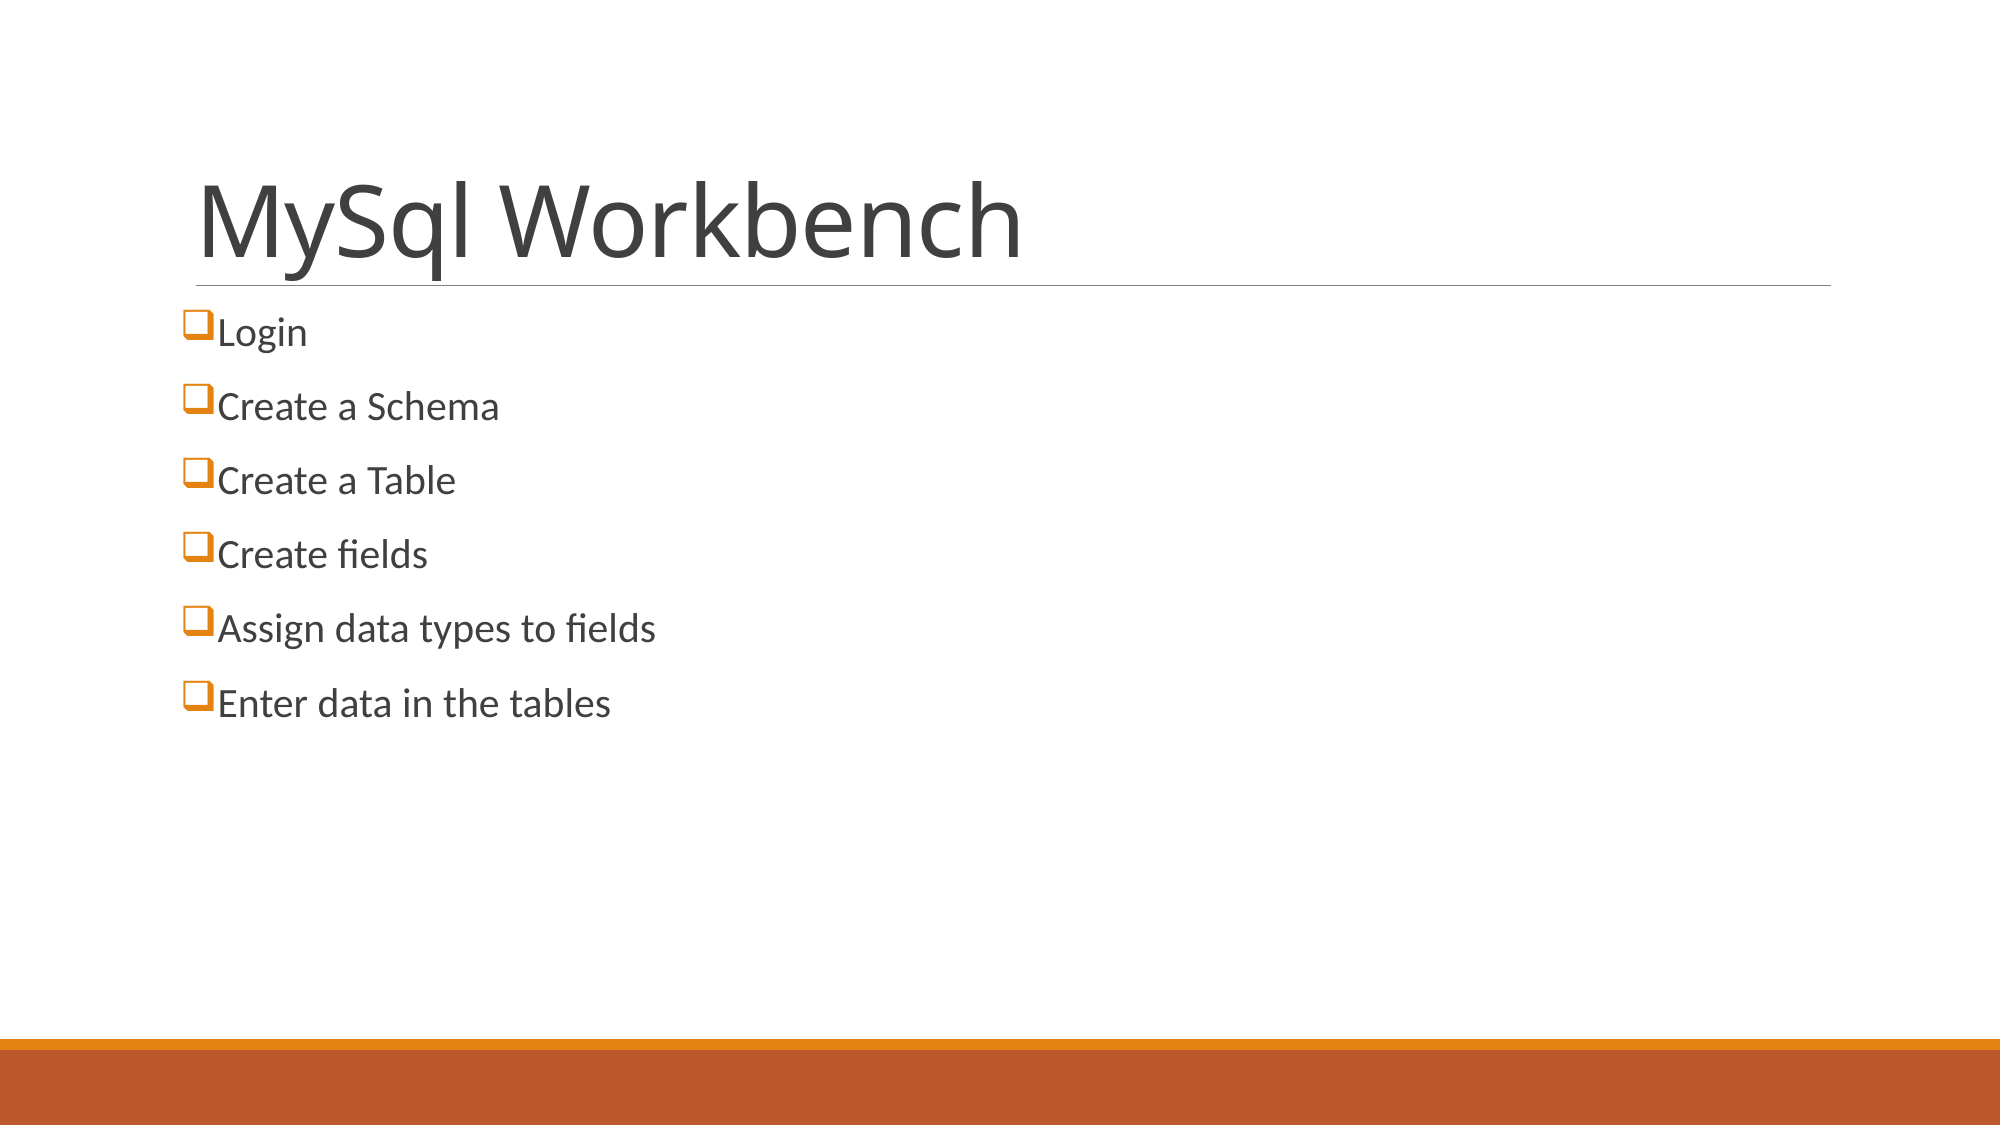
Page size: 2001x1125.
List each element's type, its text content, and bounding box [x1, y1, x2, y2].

list Login Create a Schema Create a Table Create fields Assign data types to fields Enter data in the tables [180, 302, 1830, 963]
title MySql Workbench [180, 47, 1830, 285]
